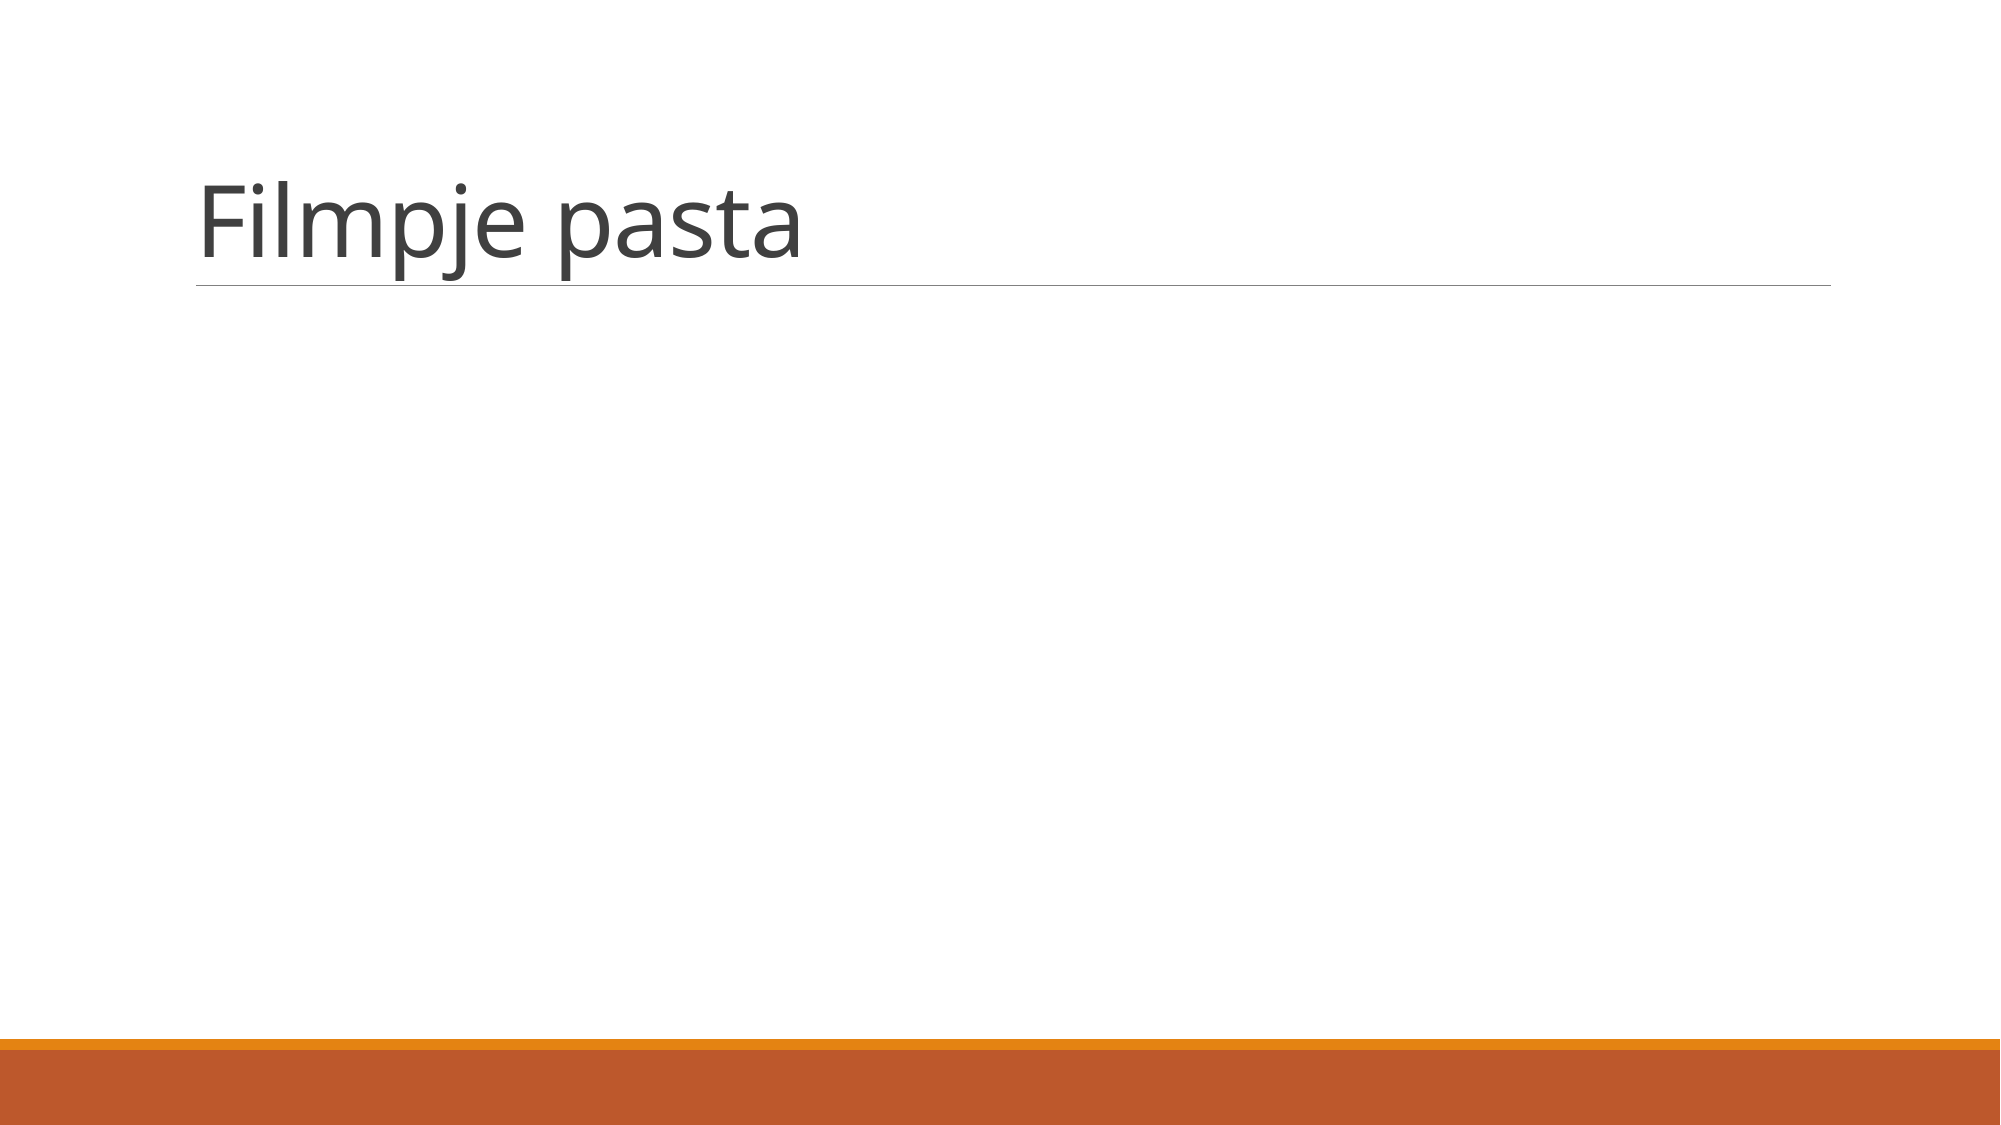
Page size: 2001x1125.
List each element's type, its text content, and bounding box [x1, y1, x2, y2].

title Filmpje pasta [180, 47, 1830, 285]
